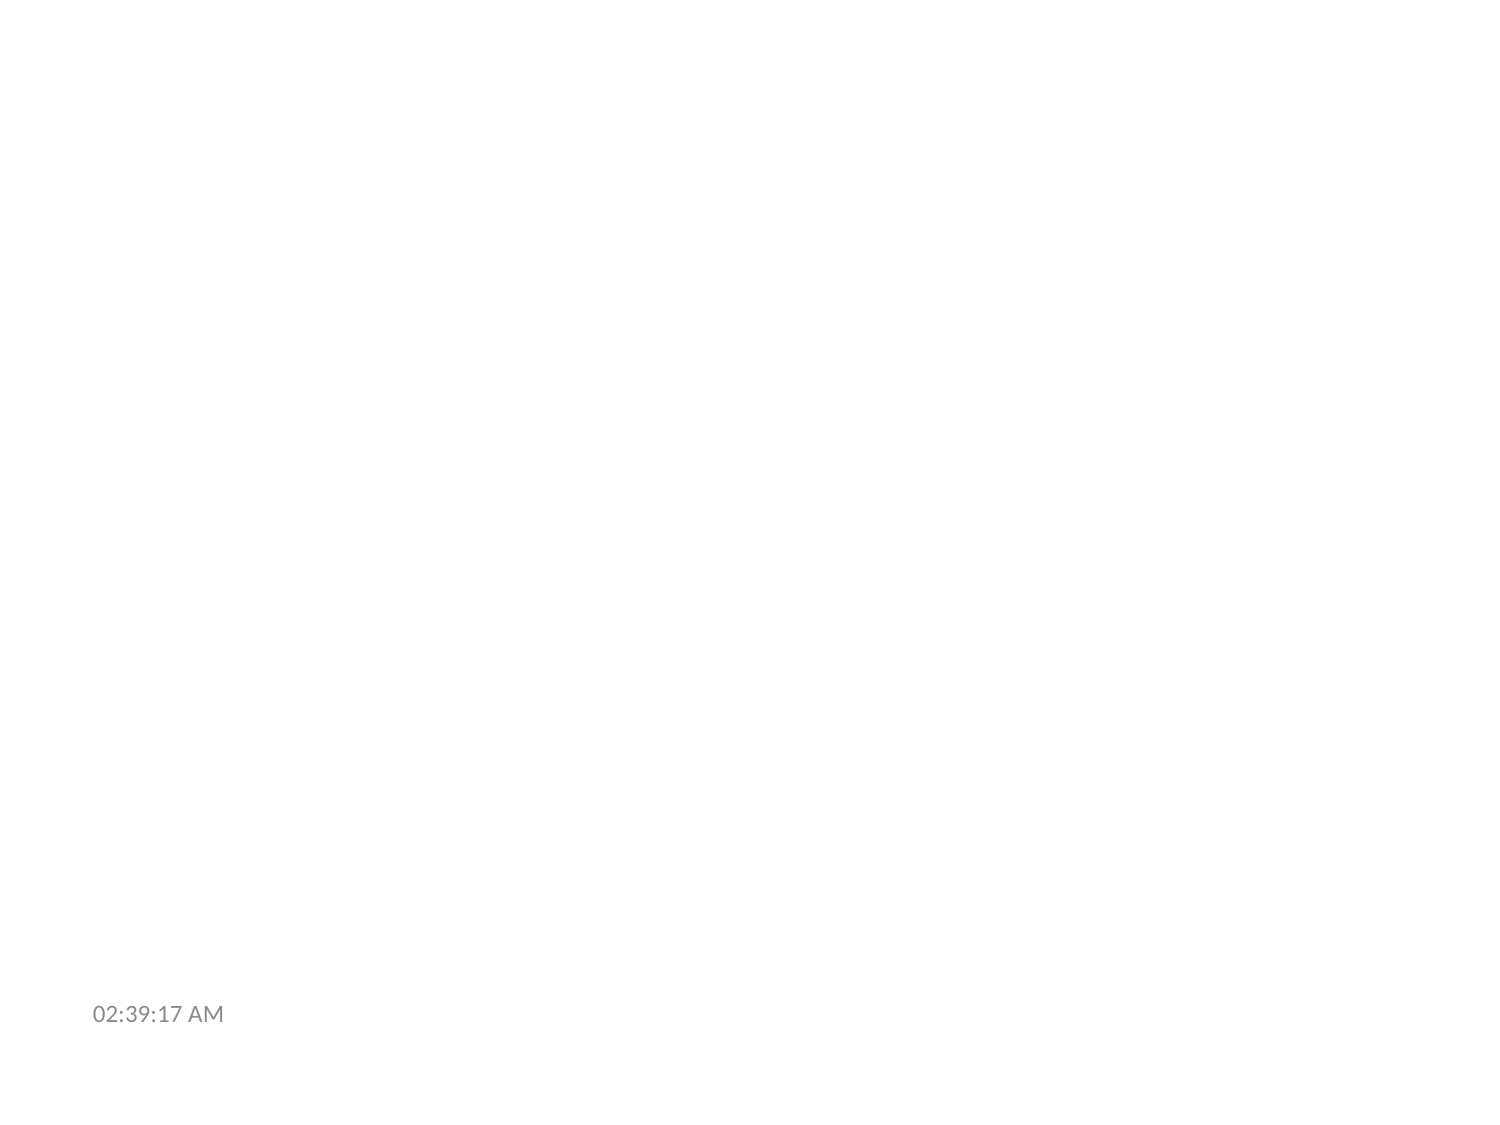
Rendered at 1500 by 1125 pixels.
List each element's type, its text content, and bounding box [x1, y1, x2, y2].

text_box 3:35:09 PM [77, 982, 428, 1043]
